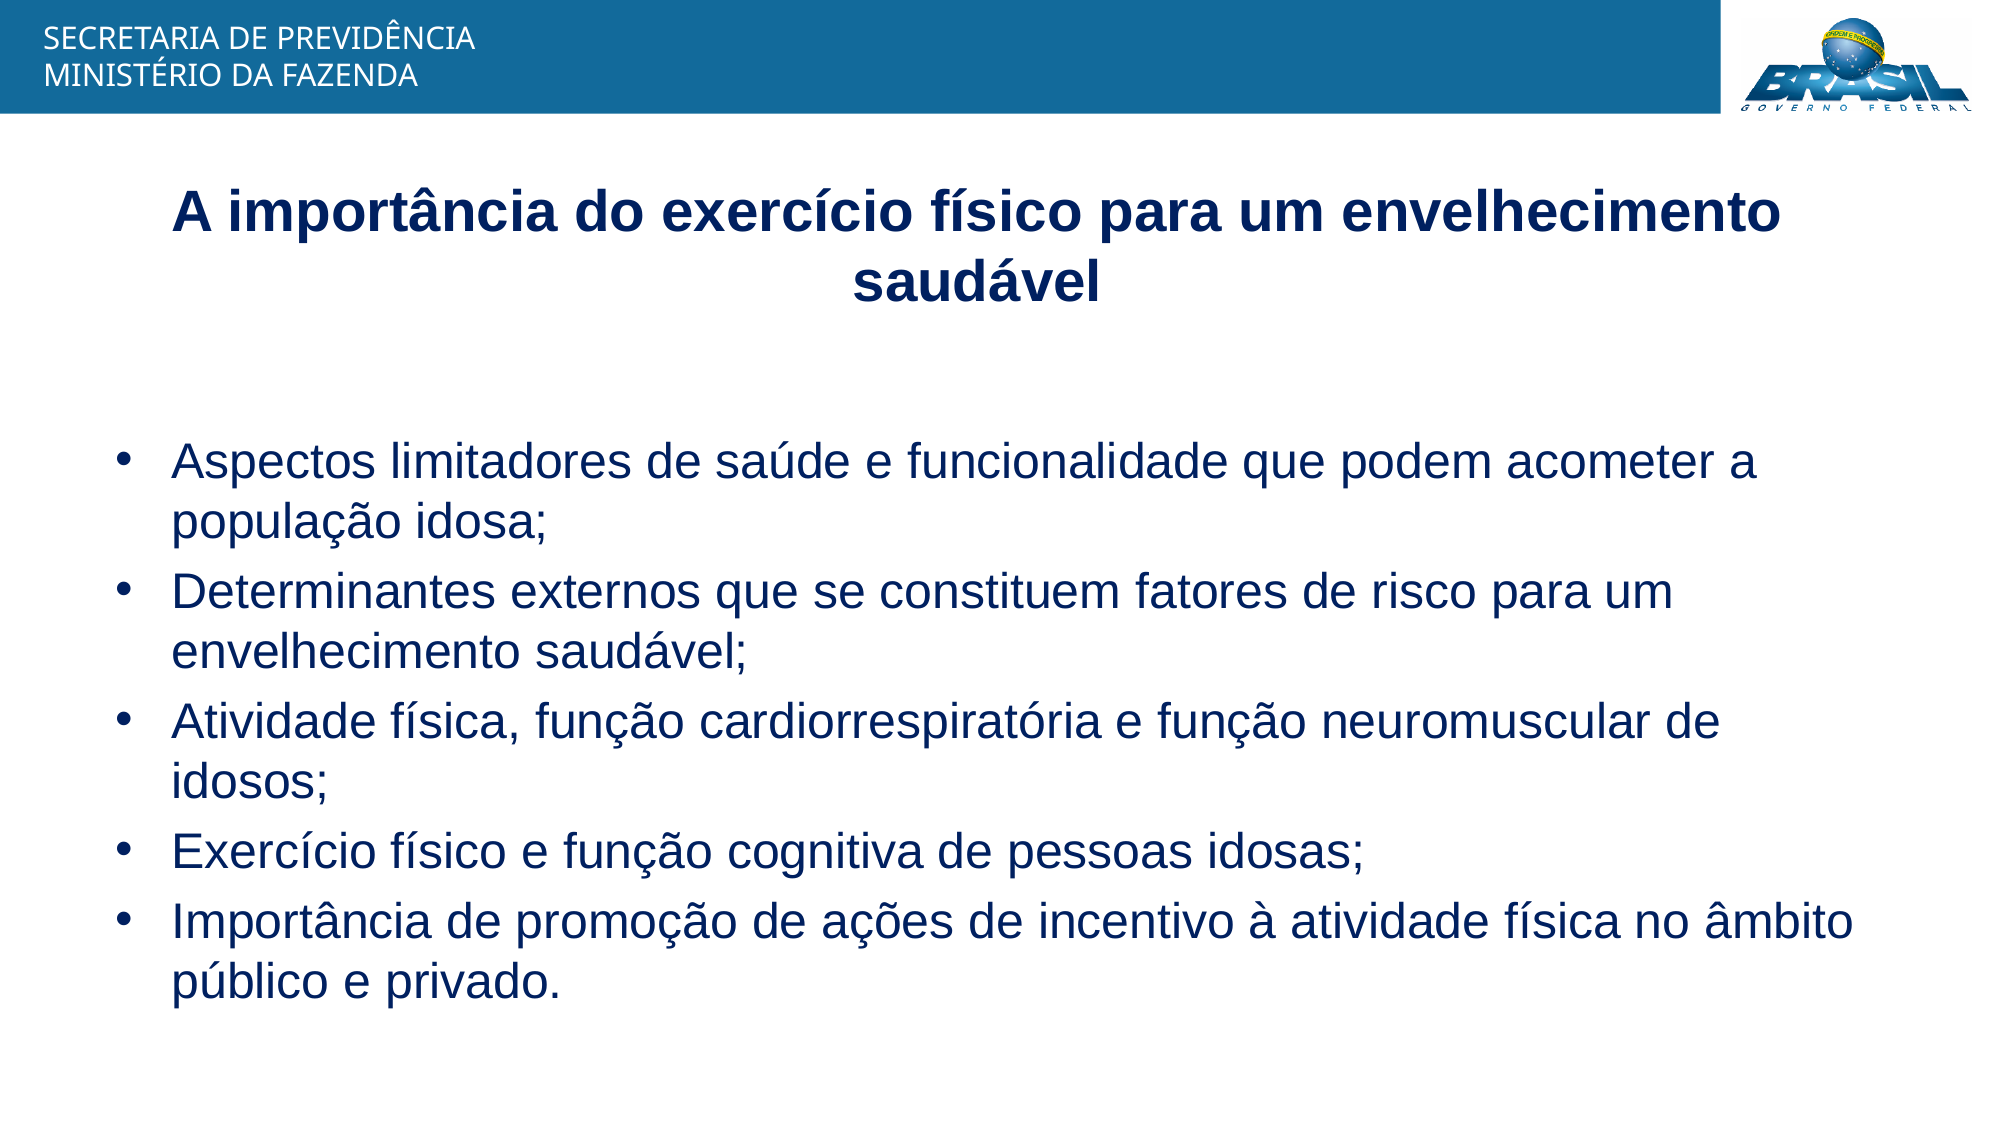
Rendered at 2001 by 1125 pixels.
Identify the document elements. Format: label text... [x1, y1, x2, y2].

list Aspectos limitadores de saúde e funcionalidade que podem acometer a população idosa; Determinantes externos que se constituem fatores de risco para um envelhecimento saudável; Atividade física, função cardiorrespiratória e função neuromuscular de idosos; Exercício físico e função cognitiva de pessoas idosas; Importância de promoção de ações de incentivo à atividade física no âmbito público e privado. [100, 420, 1901, 1095]
picture [1741, 18, 1972, 111]
title A importância do exercício físico para um envelhecimento saudável [54, 148, 1901, 337]
